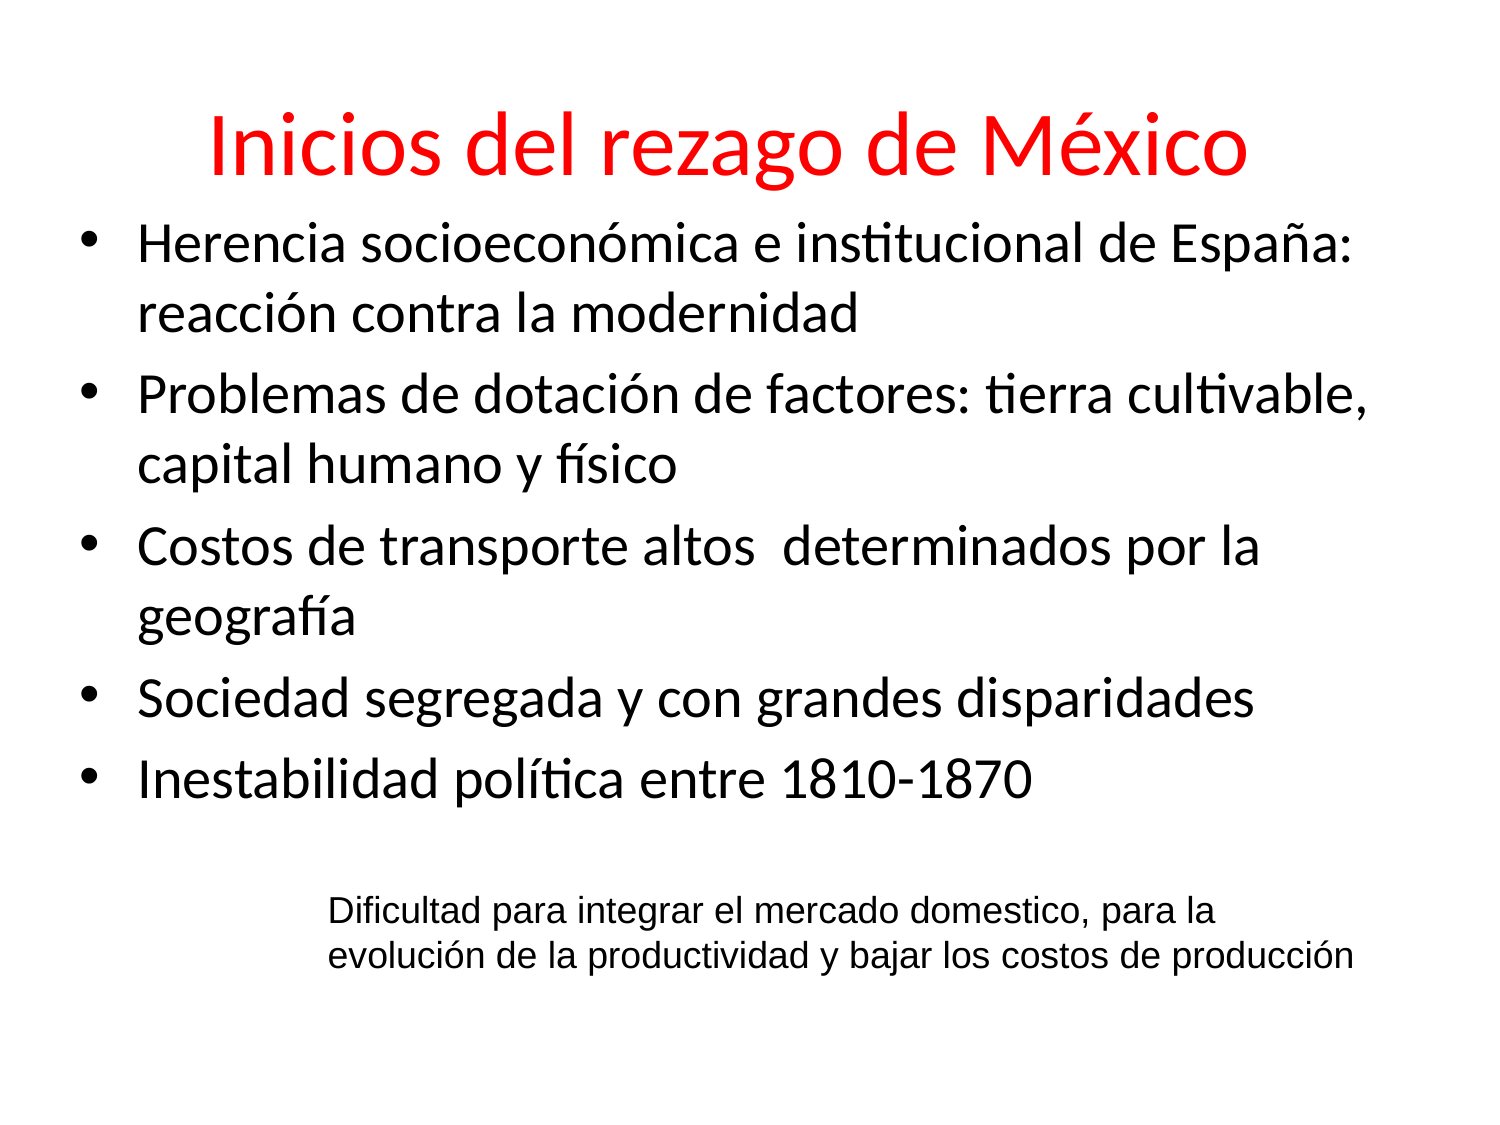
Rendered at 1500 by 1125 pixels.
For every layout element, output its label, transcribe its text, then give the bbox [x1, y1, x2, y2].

text_box Dificultad para integrar el mercado domestico, para la evolución de la productividad y bajar los costos de producción [312, 878, 1388, 984]
list Herencia socioeconómica e institucional de España: reacción contra la modernidad Problemas de dotación de factores: tierra cultivable, capital humano y físico Costos de transporte altos determinados por la geografía Sociedad segregada y con grandes disparidades Inestabilidad política entre 1810-1870 [64, 196, 1426, 847]
title Inicios del rezago de México [74, 44, 1426, 196]
